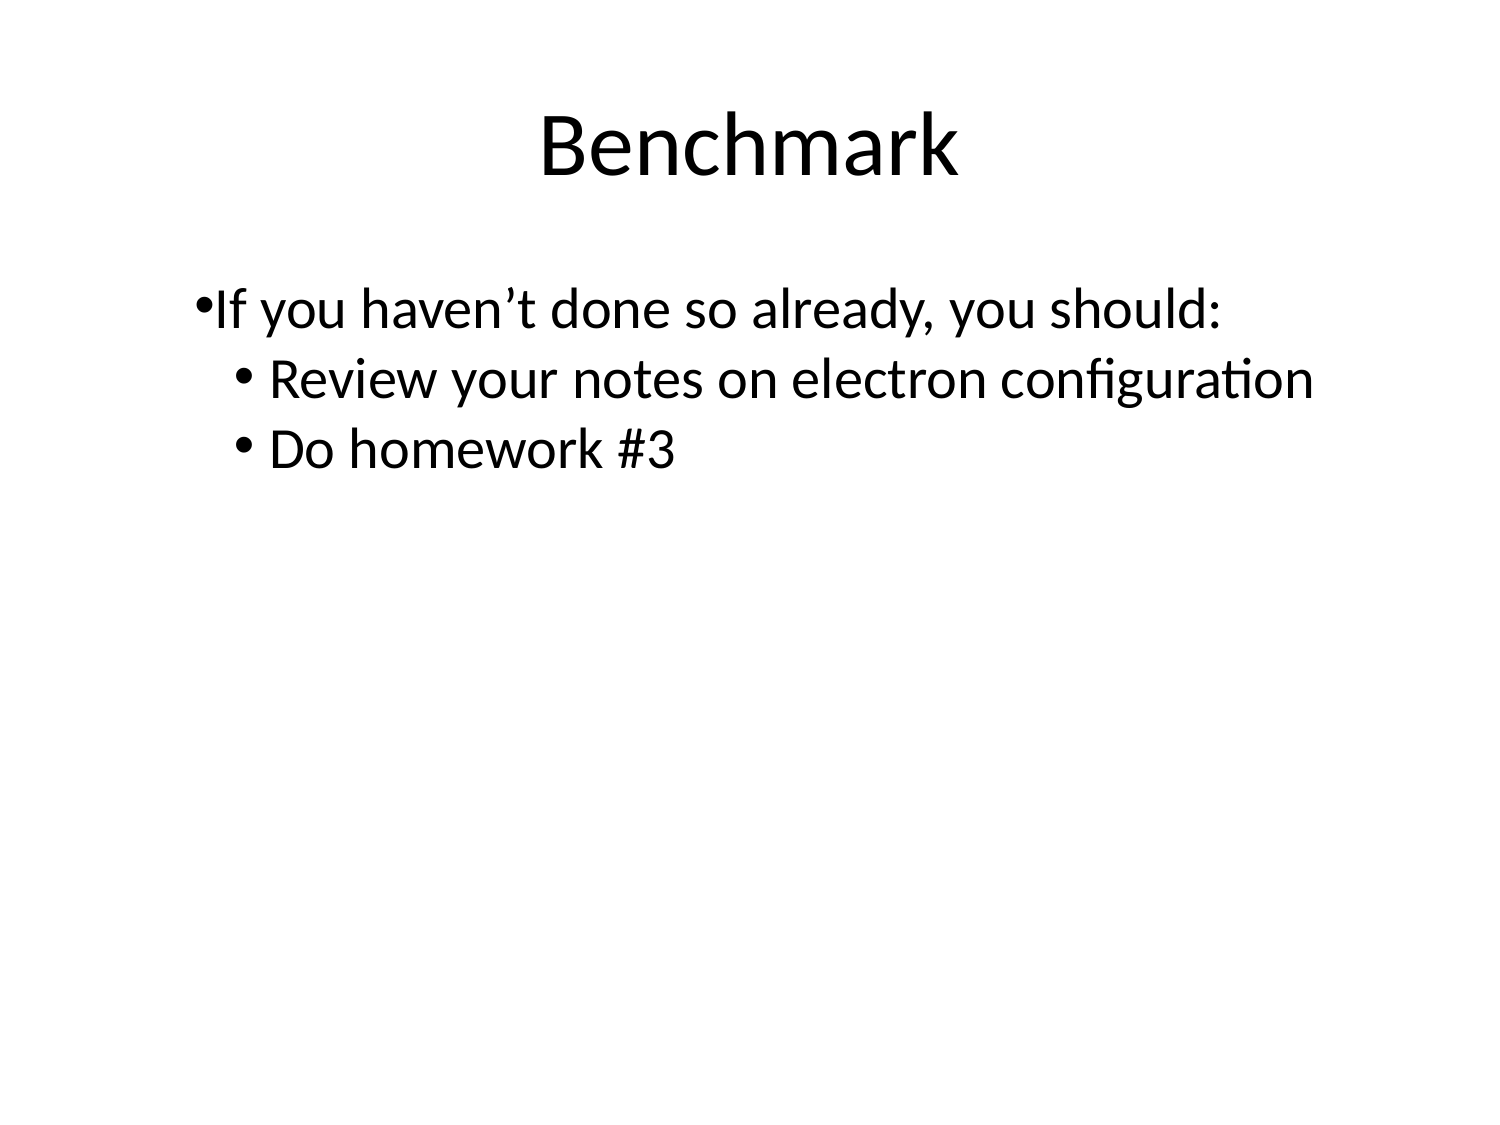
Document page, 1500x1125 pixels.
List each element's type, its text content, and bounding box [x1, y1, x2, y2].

title Benchmark [75, 45, 1425, 233]
text_box If you haven’t done so already, you should: Review your notes on electron configuration Do homework #3 [179, 262, 1344, 603]
